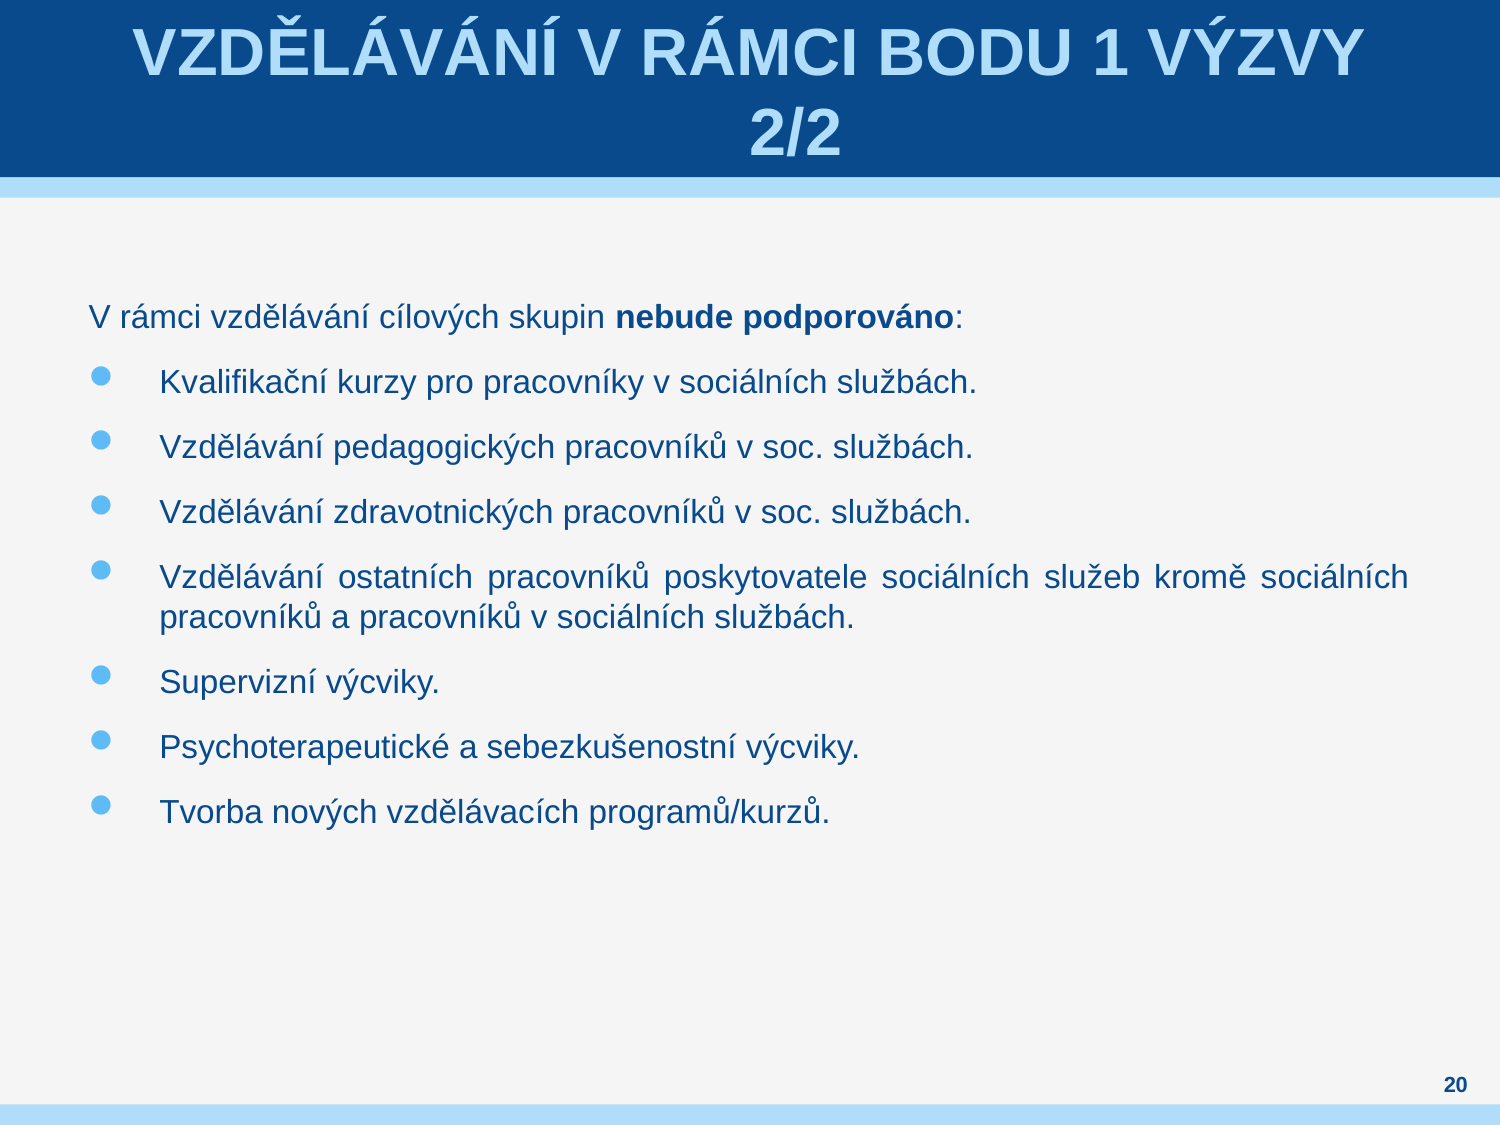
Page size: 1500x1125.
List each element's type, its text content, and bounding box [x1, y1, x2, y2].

title vzdělávání v rámci bodu 1 výzvy 2/2 [59, 0, 1441, 178]
list V rámci vzdělávání cílových skupin nebude podporováno: Kvalifikační kurzy pro pracovníky v sociálních službách. Vzdělávání pedagogických pracovníků v soc. službách. Vzdělávání zdravotnických pracovníků v soc. službách. Vzdělávání ostatních pracovníků poskytovatele sociálních služeb kromě sociálních pracovníků a pracovníků v sociálních službách. Supervizní výcviky. Psychoterapeutické a sebezkušenostní výcviky. Tvorba nových vzdělávacích programů/kurzů. [88, 295, 1412, 1004]
slide_number 20 [1417, 1068, 1495, 1099]
